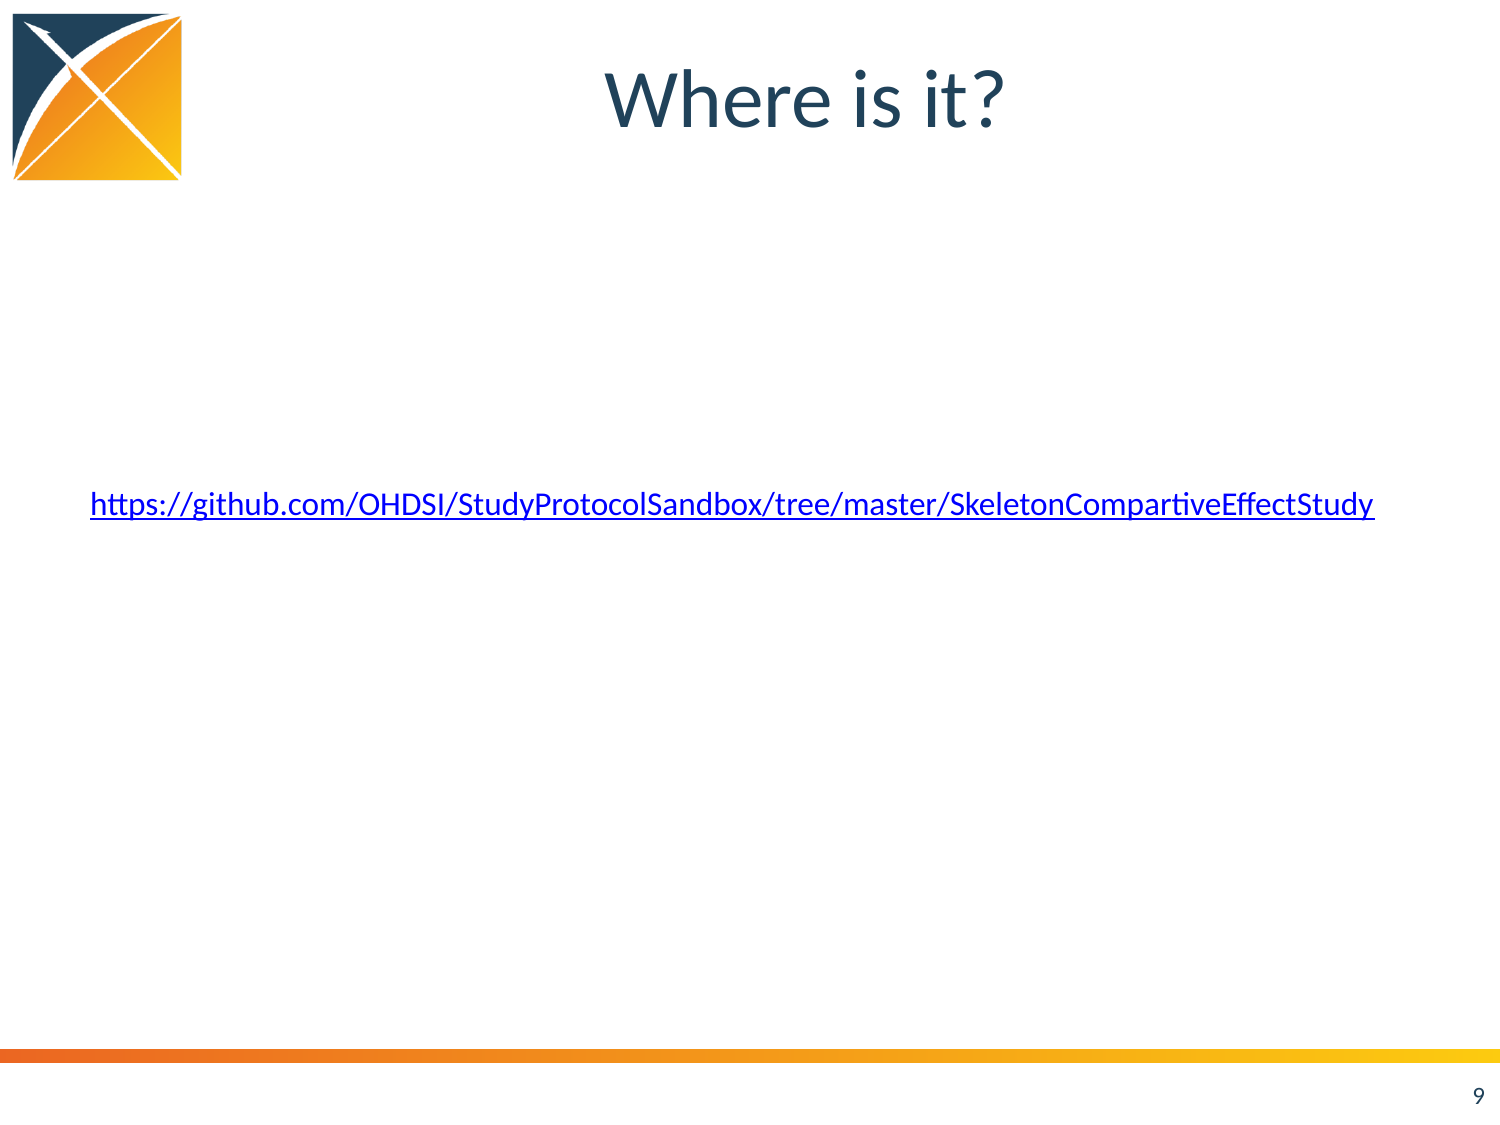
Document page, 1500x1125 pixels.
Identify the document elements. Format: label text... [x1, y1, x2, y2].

title Where is it? [187, 24, 1425, 163]
slide_number 9 [1149, 1065, 1500, 1125]
list https://github.com/OHDSI/StudyProtocolSandbox/tree/master/SkeletonCompartiveEffectStudy [75, 474, 1425, 1005]
picture [0, 0, 206, 200]
